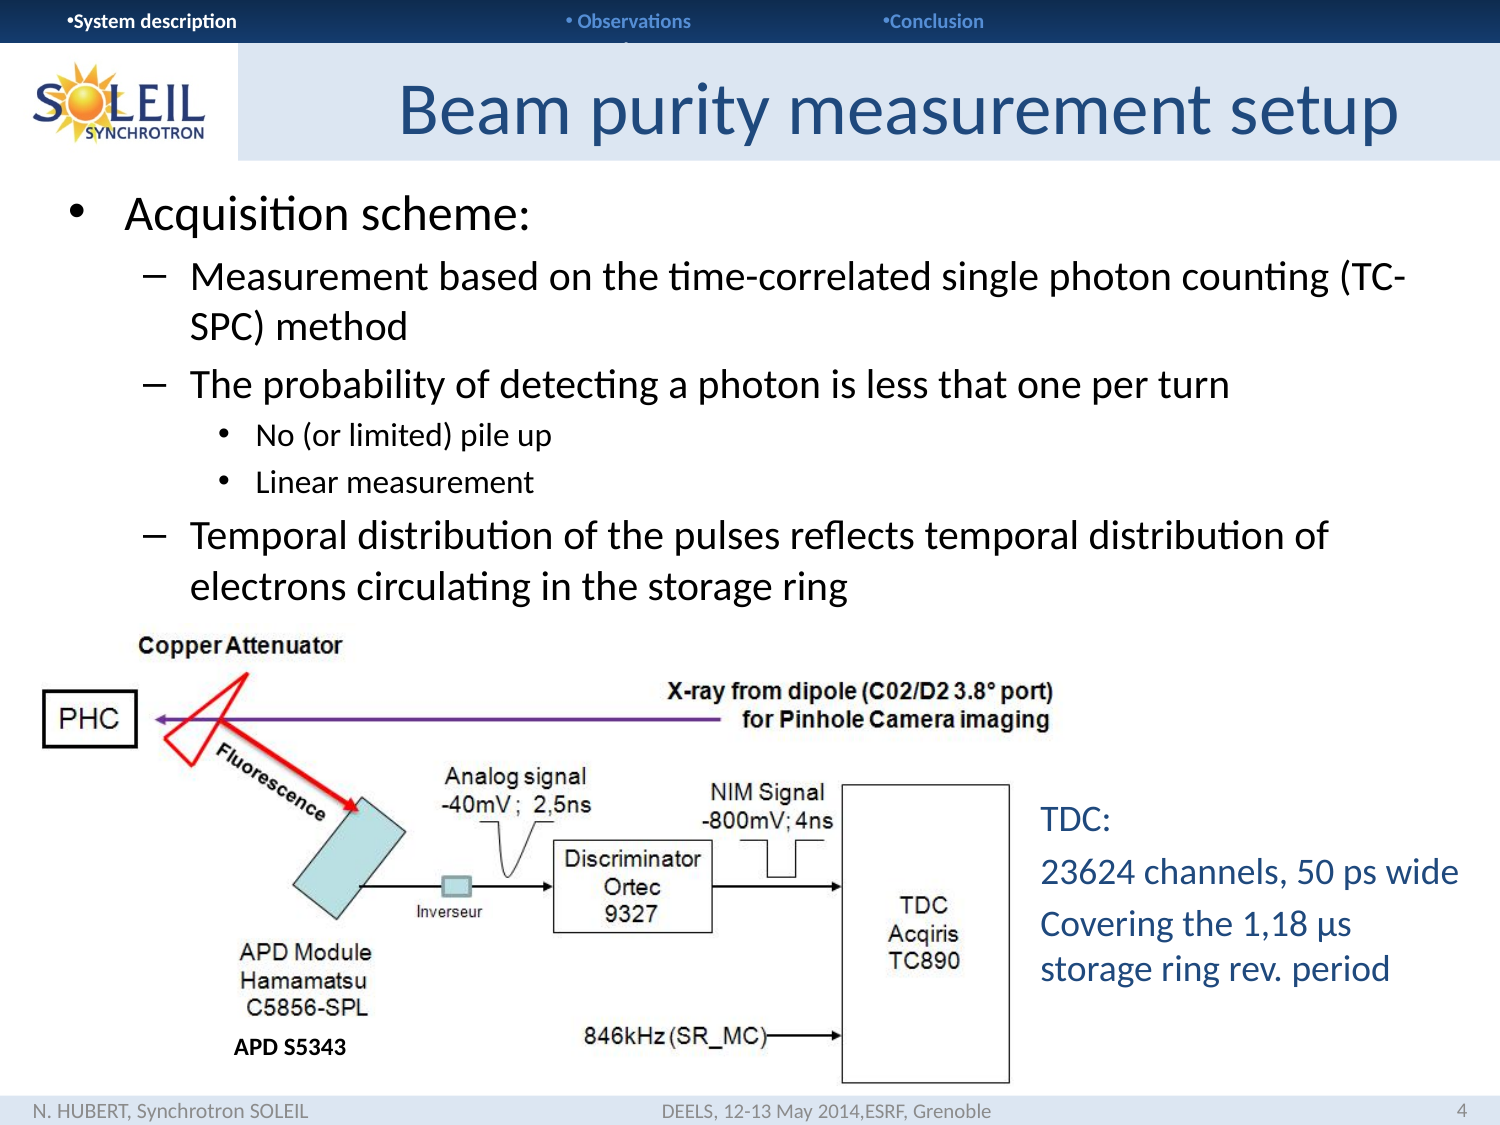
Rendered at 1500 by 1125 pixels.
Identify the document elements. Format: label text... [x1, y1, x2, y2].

slide_number N. HUBERT, Synchrotron SOLEIL [17, 1095, 383, 1125]
picture [40, 623, 1070, 1095]
footer DEELS, 12-13 May 2014,ESRF, Grenoble [383, 1095, 1270, 1125]
slide_number 4 [1411, 1093, 1483, 1125]
title Beam purity measurement setup [301, 42, 1499, 166]
text_box TDC: 23624 channels, 50 ps wide Covering the 1,18 µs storage ring rev. period [1074, 786, 1483, 1035]
list Acquisition scheme: Measurement based on the time-correlated single photon counting (TC-SPC) method The probability of detecting a photon is less that one per turn No (or limited) pile up Linear measurement Temporal distribution of the pulses reflects temporal distribution of electrons circulating in the storage ring [53, 172, 1459, 421]
picture [1, 43, 238, 161]
